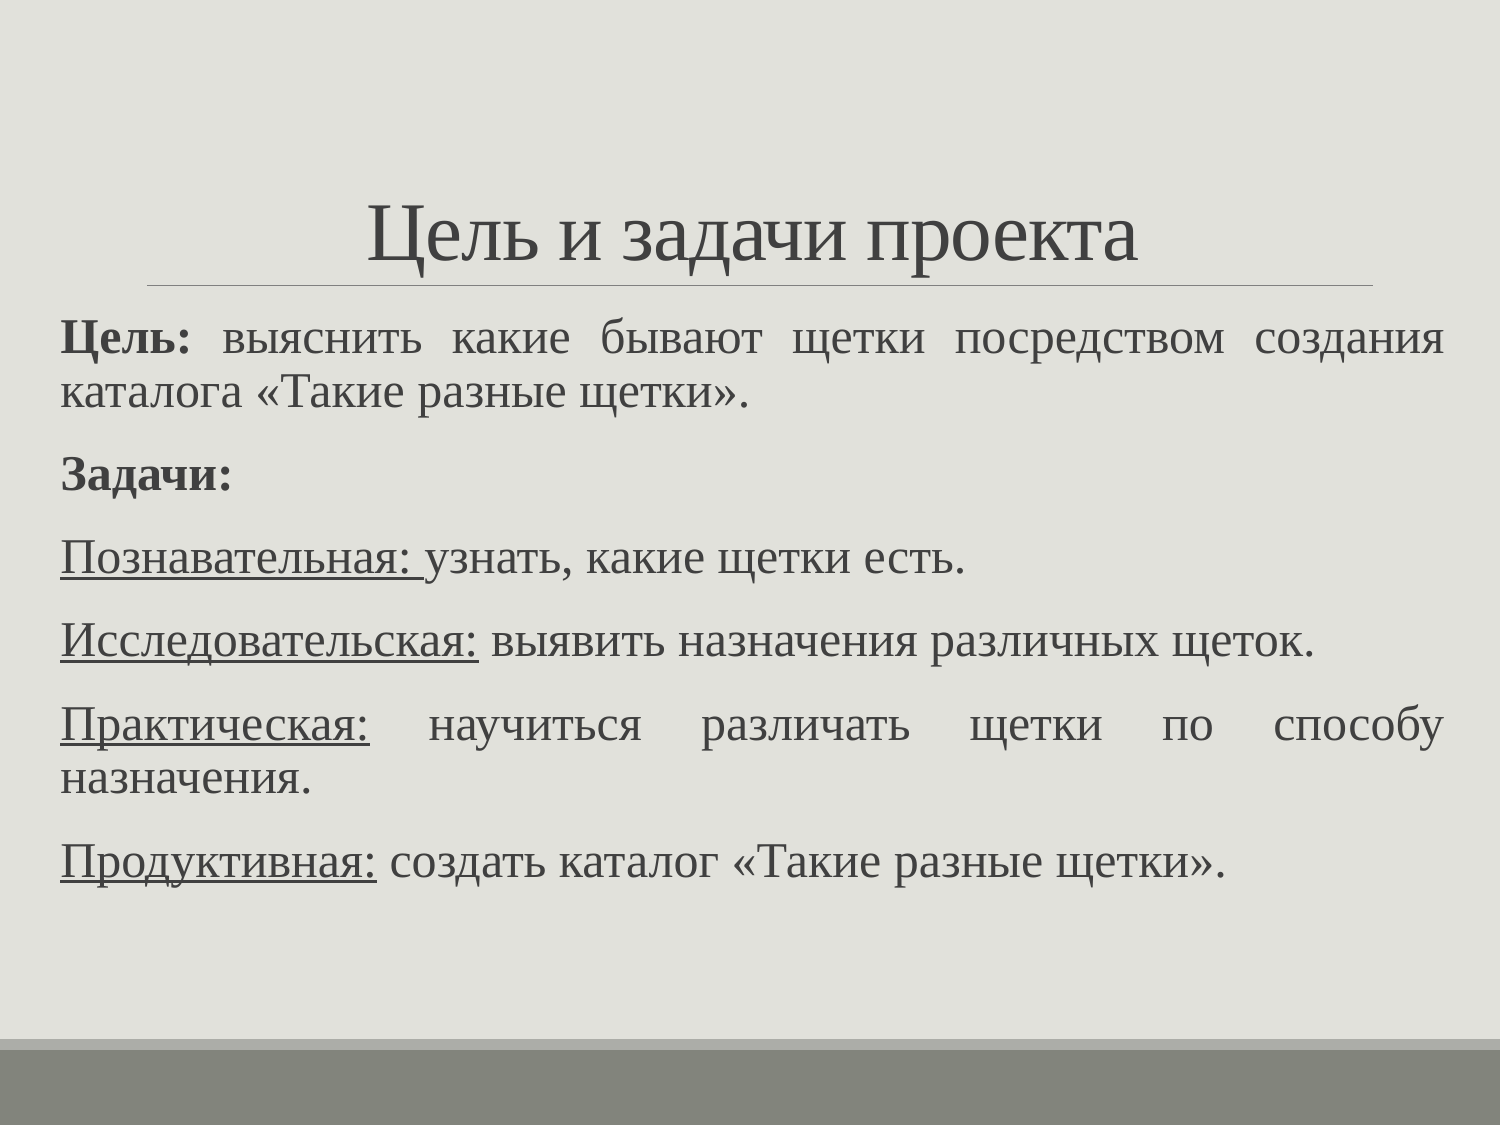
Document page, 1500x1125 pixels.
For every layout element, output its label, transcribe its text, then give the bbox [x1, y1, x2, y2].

title Цель и задачи проекта [135, 47, 1373, 285]
list Цель: выяснить какие бывают щетки посредством создания каталога «Такие разные щетки». Задачи: Познавательная: узнать, какие щетки есть. Исследовательская: выявить назначения различных щеток. Практическая: научиться различать щетки по способу назначения. Продуктивная: создать каталог «Такие разные щетки». [45, 302, 1445, 963]
